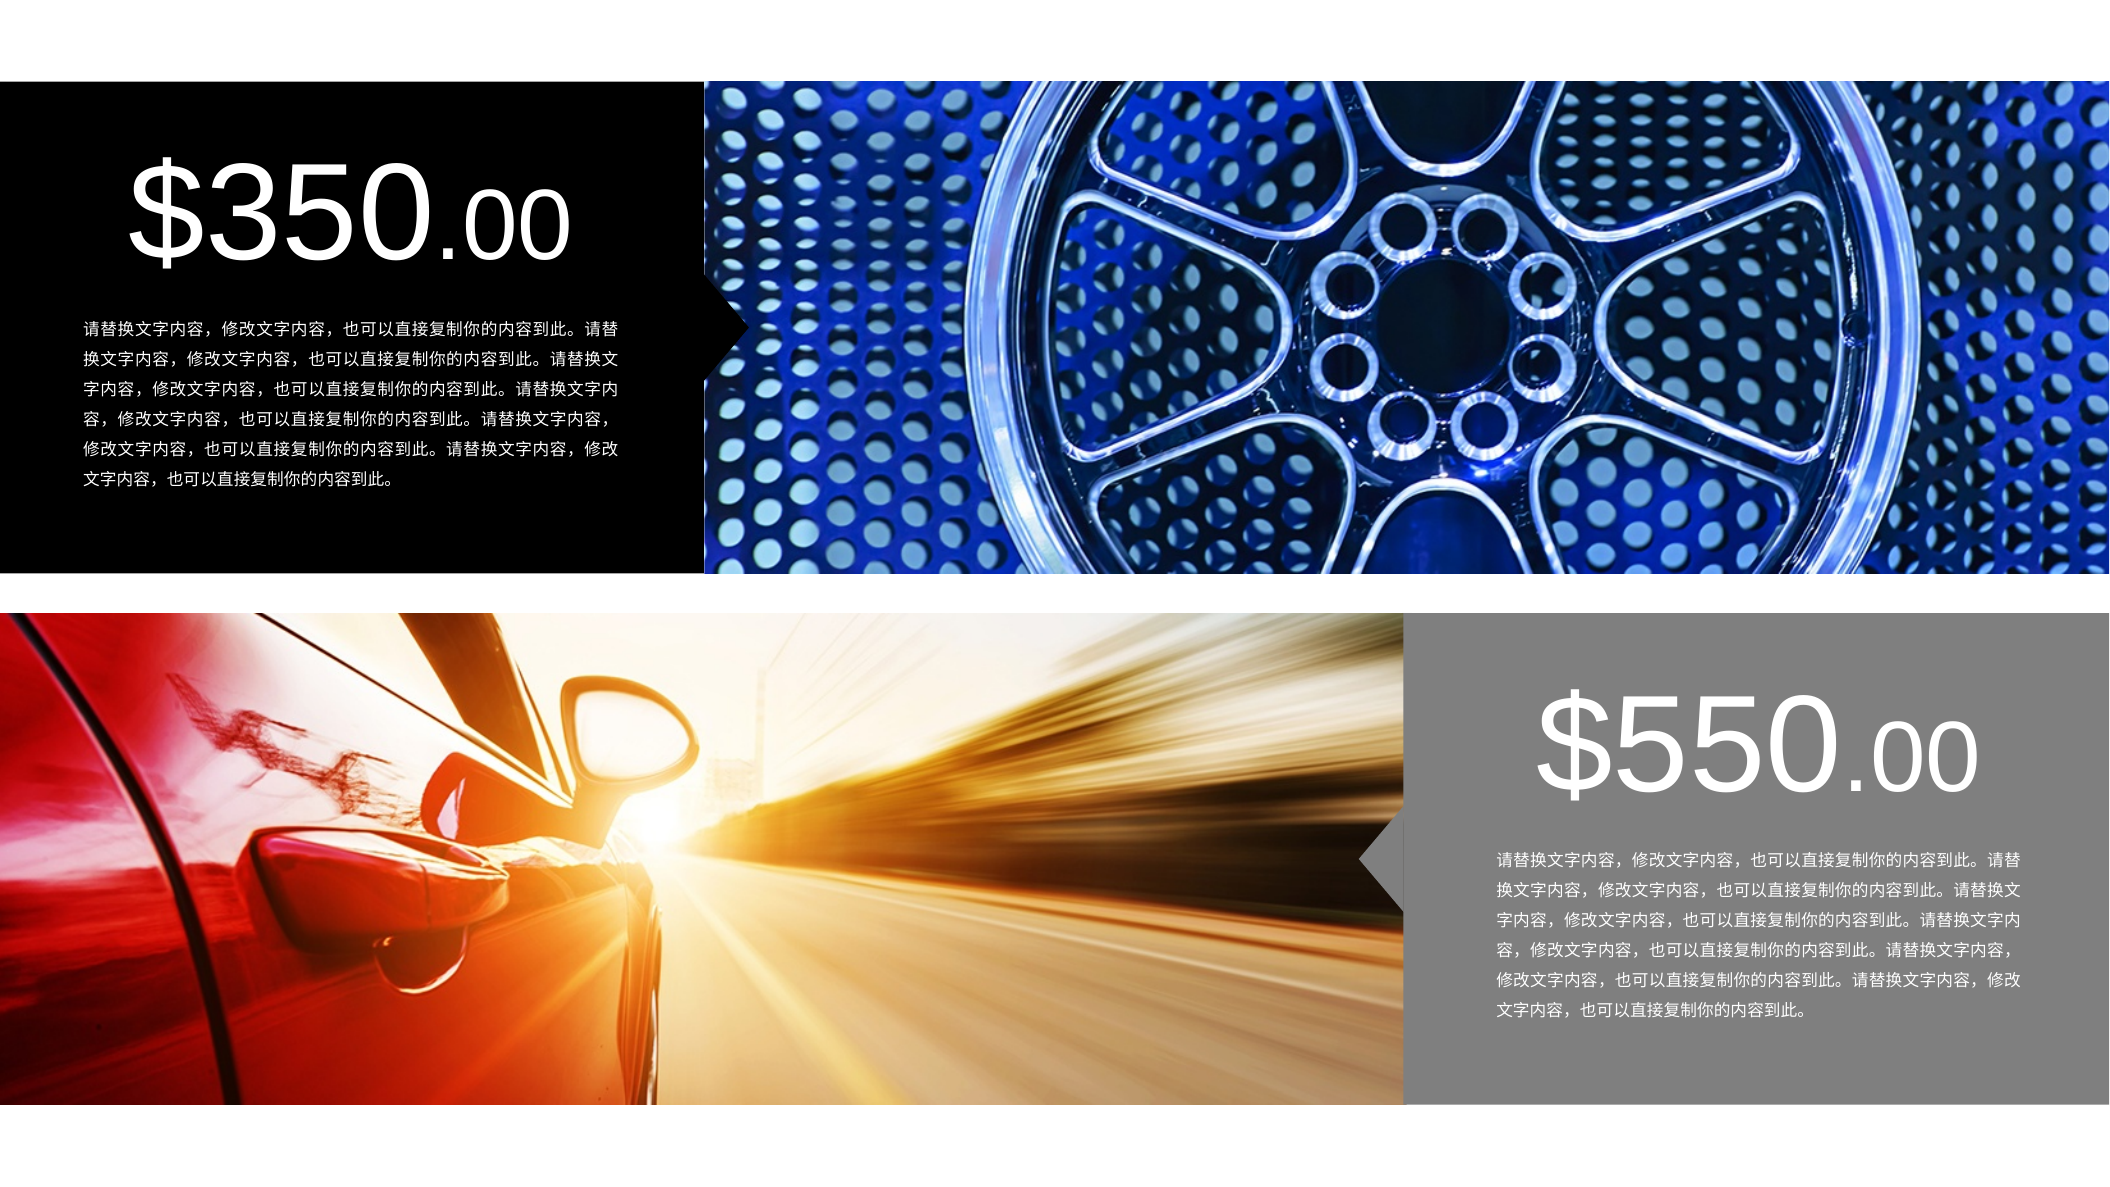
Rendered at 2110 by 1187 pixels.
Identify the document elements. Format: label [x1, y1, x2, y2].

text_box [0, 612, 1408, 1106]
text_box [0, 81, 749, 574]
text_box [1358, 613, 2110, 1105]
text_box [749, 81, 2110, 574]
